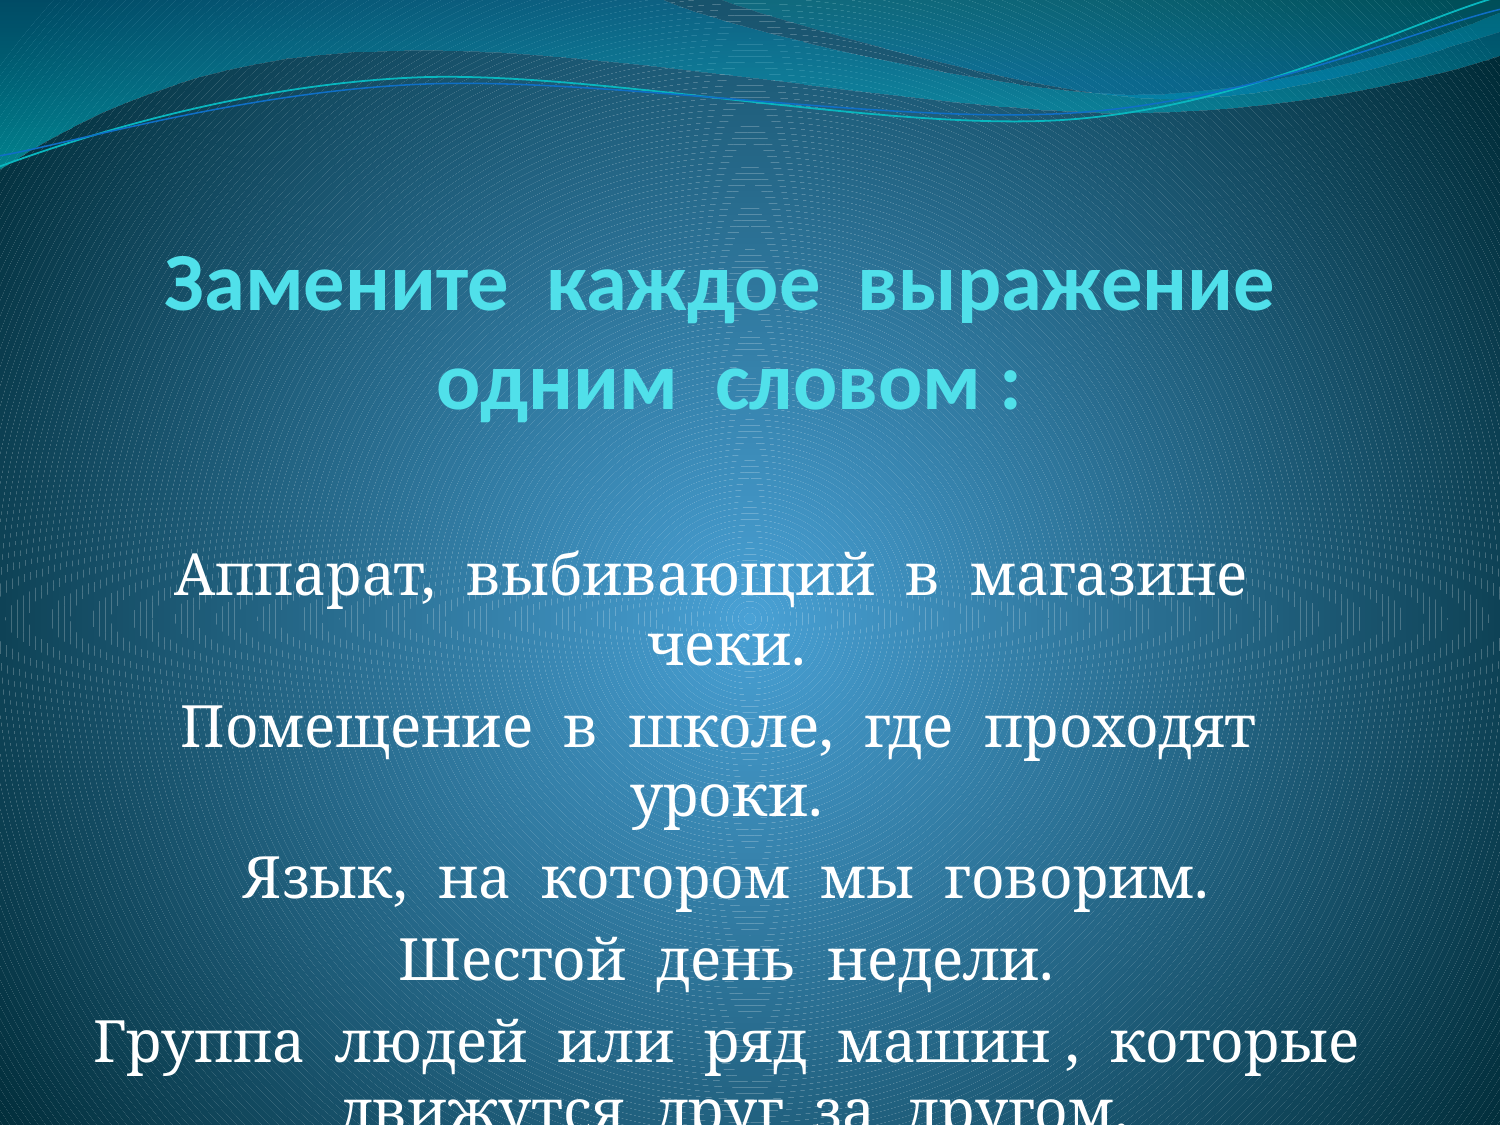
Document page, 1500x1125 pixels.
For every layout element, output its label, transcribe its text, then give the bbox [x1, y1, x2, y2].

subtitle Аппарат, выбивающий в магазине чеки. Помещение в школе, где проходят уроки. Язык, на котором мы говорим. Шестой день недели. Группа людей или ряд машин , которые движутся друг за другом. [87, 529, 1376, 818]
title Замените каждое выражение одним словом : [87, 224, 1376, 525]
